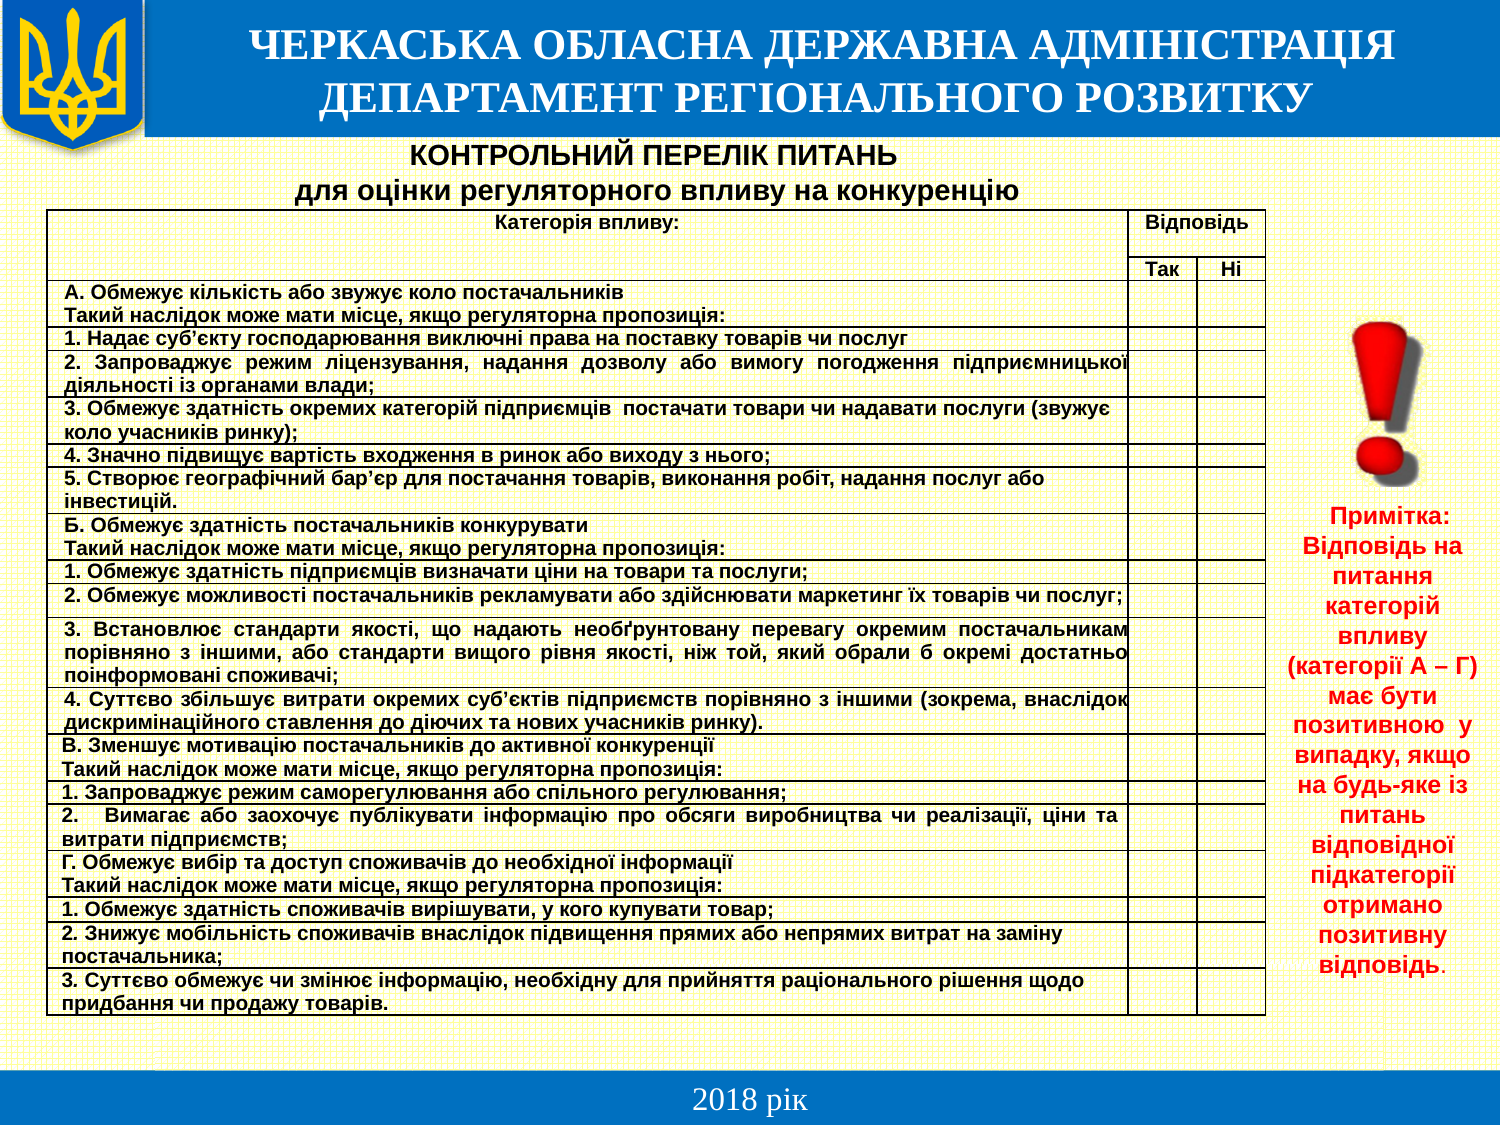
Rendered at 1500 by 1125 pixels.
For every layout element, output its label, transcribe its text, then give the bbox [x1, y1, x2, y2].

table_cell [1198, 618, 1265, 687]
table_cell [1129, 351, 1196, 396]
text_box [155, 986, 1384, 1071]
table_cell [1129, 923, 1196, 967]
table_cell 1. Надає суб’єкту господарювання виключні права на поставку товарів чи послуг [48, 328, 1127, 350]
table_cell [1198, 898, 1265, 921]
list 2018 рік [0, 1070, 1500, 1125]
picture [0, 0, 145, 151]
table_cell [1198, 351, 1265, 396]
table_cell [1129, 969, 1196, 1014]
table_cell [1198, 688, 1265, 733]
table_cell [1198, 782, 1265, 803]
table_cell [1129, 898, 1196, 921]
table_cell 2. Запроваджує режим ліцензування, надання дозволу або вимогу погодження підприємницької діяльності із органами влади; [48, 351, 1127, 396]
table_cell [1129, 688, 1196, 733]
table_cell 2. Обмежує можливості постачальників рекламувати або здійснювати маркетинг їх товарів чи послуг; [48, 584, 1127, 617]
table_cell [1198, 851, 1265, 896]
table_cell [1129, 618, 1196, 687]
table_cell Б. Обмежує здатність постачальників конкурувати Такий наслідок може мати місце, якщо регуляторна пропозиція: [48, 514, 1127, 559]
table_cell [1129, 468, 1196, 513]
table_cell А. Обмежує кількість або звужує коло постачальників Такий наслідок може мати місце, якщо регуляторна пропозиція: [48, 281, 1127, 326]
table_header Відповідь [1129, 211, 1265, 256]
table_cell [1129, 445, 1196, 466]
table_cell [1198, 328, 1265, 350]
table_cell [1198, 281, 1265, 326]
table_cell Г. Обмежує вибір та доступ споживачів до необхідної інформації Такий наслідок може мати місце, якщо регуляторна пропозиція: [48, 851, 1127, 896]
table_cell [1198, 561, 1265, 583]
table_cell [1198, 398, 1265, 443]
table_cell Так [1129, 258, 1196, 280]
table_cell [1198, 923, 1265, 967]
text_box КОНТРОЛЬНИЙ ПЕРЕЛІК ПИТАНЬ для оцінки регуляторного впливу на конкуренцію [58, 128, 1243, 214]
table_cell [1129, 851, 1196, 896]
table_cell [1198, 969, 1265, 1014]
table_cell [1129, 561, 1196, 583]
table_cell [1129, 584, 1196, 617]
table_cell [1129, 782, 1196, 803]
table_cell [1198, 805, 1265, 850]
table_cell [1129, 805, 1196, 850]
table_cell [1129, 328, 1196, 350]
table_cell [1198, 445, 1265, 466]
text_box [1277, 257, 1465, 492]
table_cell 5. Створює географічний бар’єр для постачання товарів, виконання робіт, надання послуг або інвестицій. [48, 468, 1127, 513]
table_cell [1129, 514, 1196, 559]
table_cell [1129, 281, 1196, 326]
table_cell 4. Значно підвищує вартість входження в ринок або виходу з нього; [48, 445, 1127, 466]
table_cell 1. Обмежує здатність споживачів вирішувати, у кого купувати товар; [48, 898, 1127, 921]
table_cell [1198, 514, 1265, 559]
table_cell 2. Знижує мобільність споживачів внаслідок підвищення прямих або непрямих витрат на заміну постачальника; [48, 923, 1127, 967]
text_box Примітка: Відповідь на питання категорій впливу (категорії А – Г) має бути позитивною у випадку, якщо на будь-яке із питань відповідної підкатегорії отримано позитивну відповідь. [1265, 492, 1500, 986]
table_cell 3. Суттєво обмежує чи змінює інформацію, необхідну для прийняття раціонального рішення щодо придбання чи продажу товарів. [48, 969, 1127, 1014]
table_cell [1129, 735, 1196, 780]
table_cell [1198, 735, 1265, 780]
table_cell 1. Запроваджує режим саморегулювання або спільного регулювання; [48, 782, 1127, 803]
table_cell 3. Обмежує здатність окремих категорій підприємців постачати товари чи надавати послуги (звужує коло учасників ринку); [48, 398, 1127, 443]
picture [1312, 316, 1446, 487]
table_cell Ні [1198, 258, 1265, 280]
table_cell [1198, 468, 1265, 513]
table_cell 3. Встановлює стандарти якості, що надають необґрунтовану перевагу окремим постачальникам порівняно з іншими, або стандарти вищого рівня якості, ніж той, який обрали б окремі достатньо поінформовані споживачі; [48, 618, 1127, 687]
title ЧЕРКАСЬКА ОБЛАСНА ДЕРЖАВНА АДМІНІСТРАЦІЯ ДЕПАРТАМЕНТ РЕГІОНАЛЬНОГО РОЗВИТКУ [151, 0, 1500, 138]
table_header Категорія впливу: [48, 211, 1127, 280]
table_cell В. Зменшує мотивацію постачальників до активної конкуренції Такий наслідок може мати місце, якщо регуляторна пропозиція: [48, 735, 1127, 780]
table_cell 1. Обмежує здатність підприємців визначати ціни на товари та послуги; [48, 561, 1127, 583]
table_cell [1129, 398, 1196, 443]
table_cell 4. Суттєво збільшує витрати окремих суб’єктів підприємств порівняно з іншими (зокрема, внаслідок дискримінаційного ставлення до діючих та нових учасників ринку). [48, 688, 1127, 733]
table_cell 2. Вимагає або заохочує публікувати інформацію про обсяги виробництва чи реалізації, ціни та витрати підприємств; [48, 805, 1127, 850]
table_cell [1198, 584, 1265, 617]
